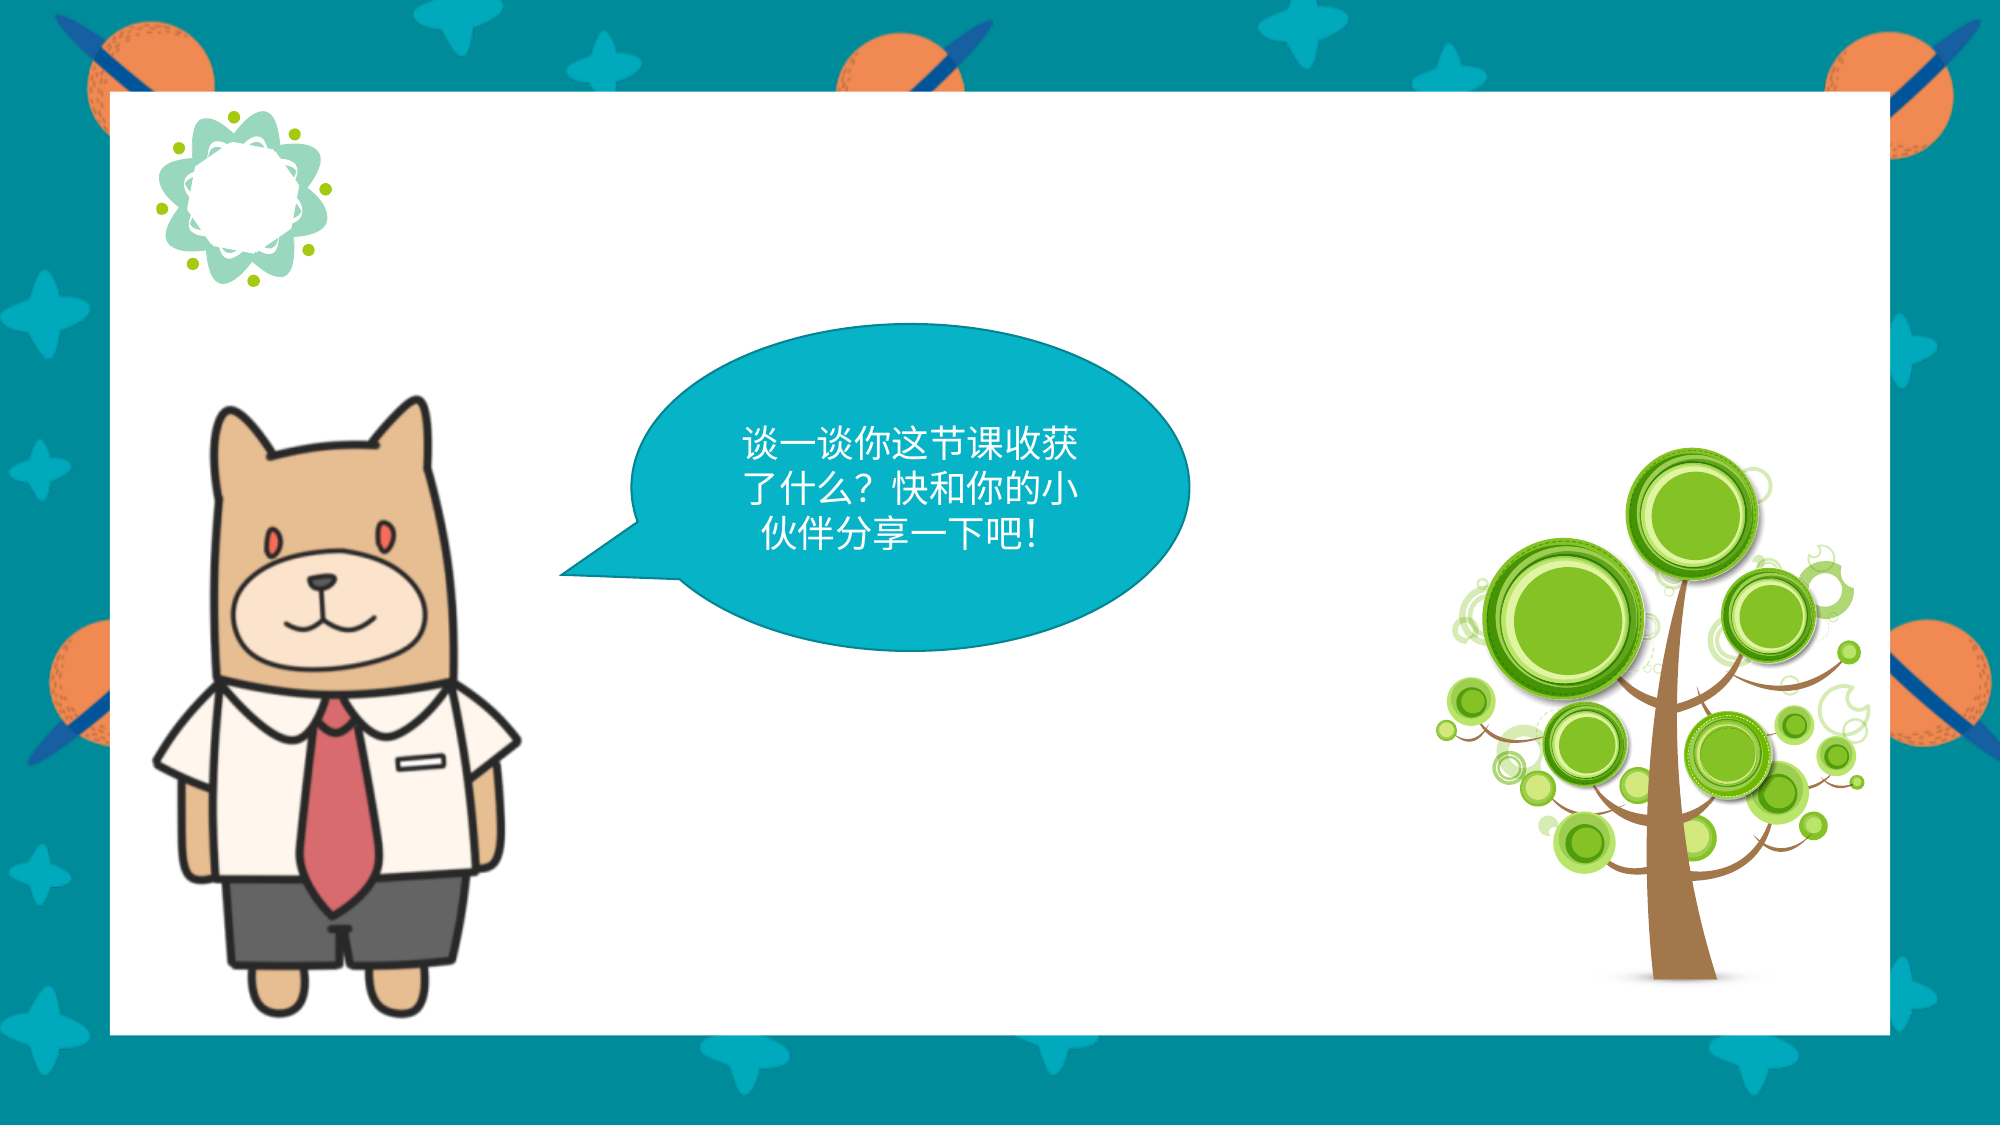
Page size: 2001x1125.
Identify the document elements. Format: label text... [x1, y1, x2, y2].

text_box 谈一谈你这节课收获了什么？快和你的小伙伴分享一下吧！ [596, 322, 1191, 652]
picture [0, 0, 2000, 1125]
